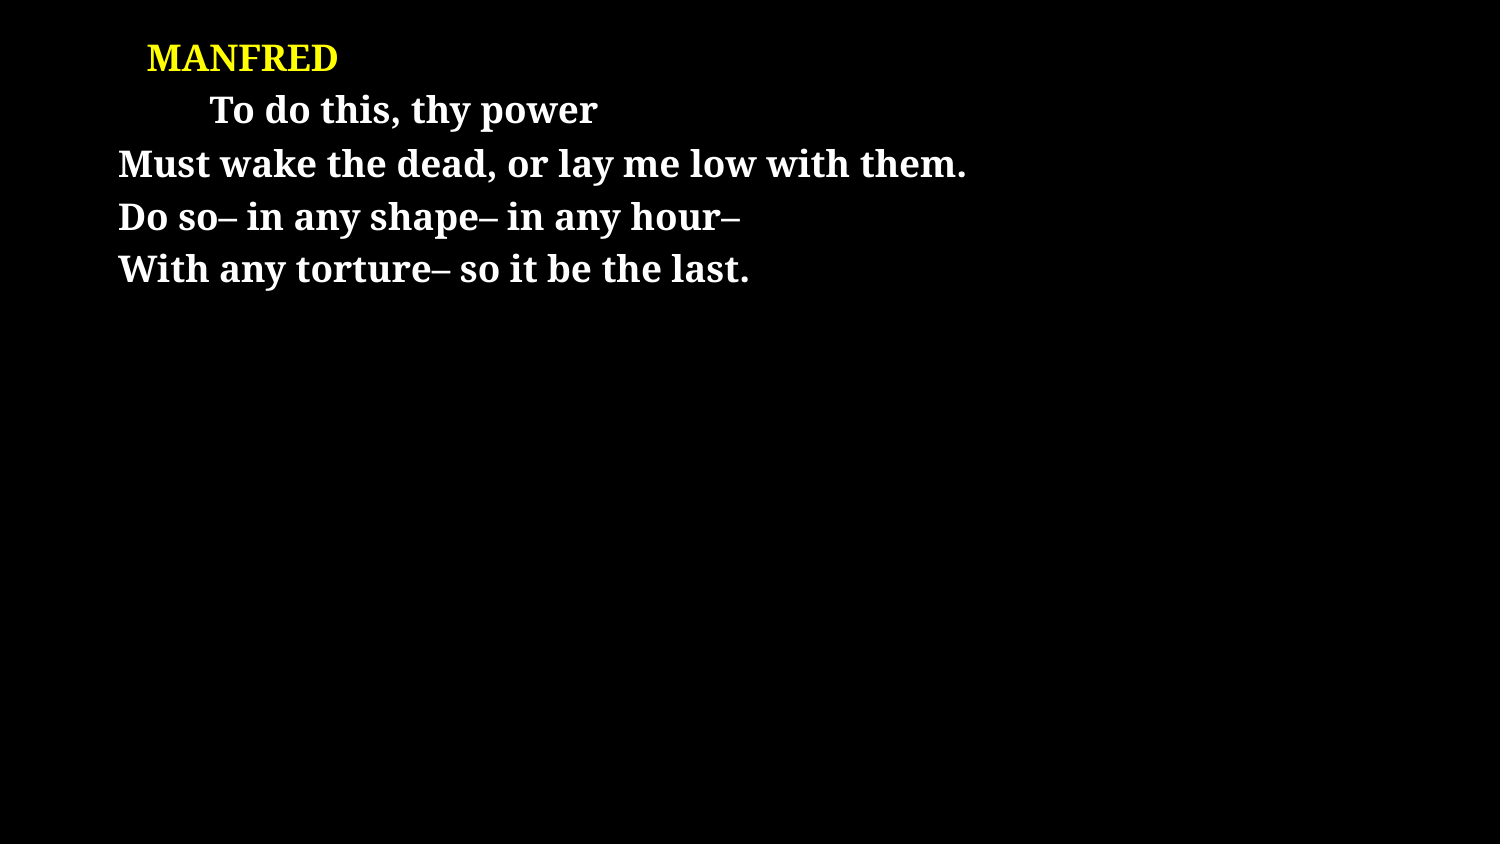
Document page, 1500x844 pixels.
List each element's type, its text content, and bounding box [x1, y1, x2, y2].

title Manfred To do this, thy power Must wake the dead, or lay me low with them. Do so– in any shape– in any hour– With any torture– so it be the last. [103, 17, 1397, 299]
